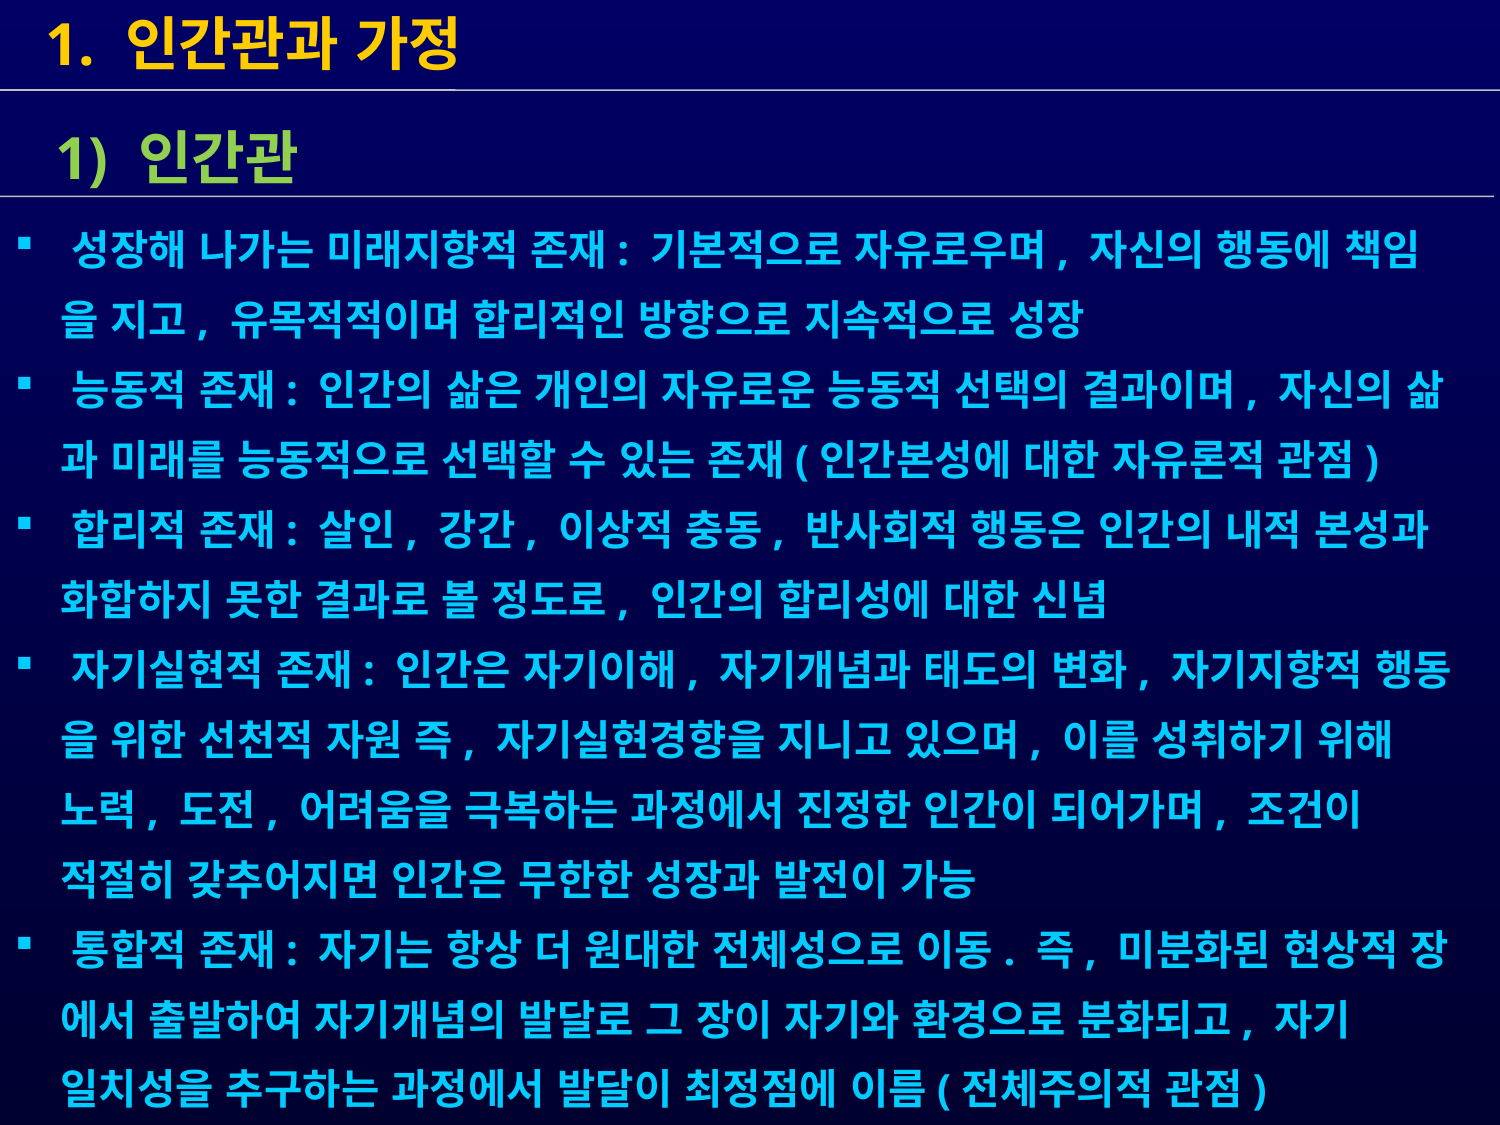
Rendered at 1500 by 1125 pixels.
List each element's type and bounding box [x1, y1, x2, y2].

text_box [0, 0, 1500, 1120]
